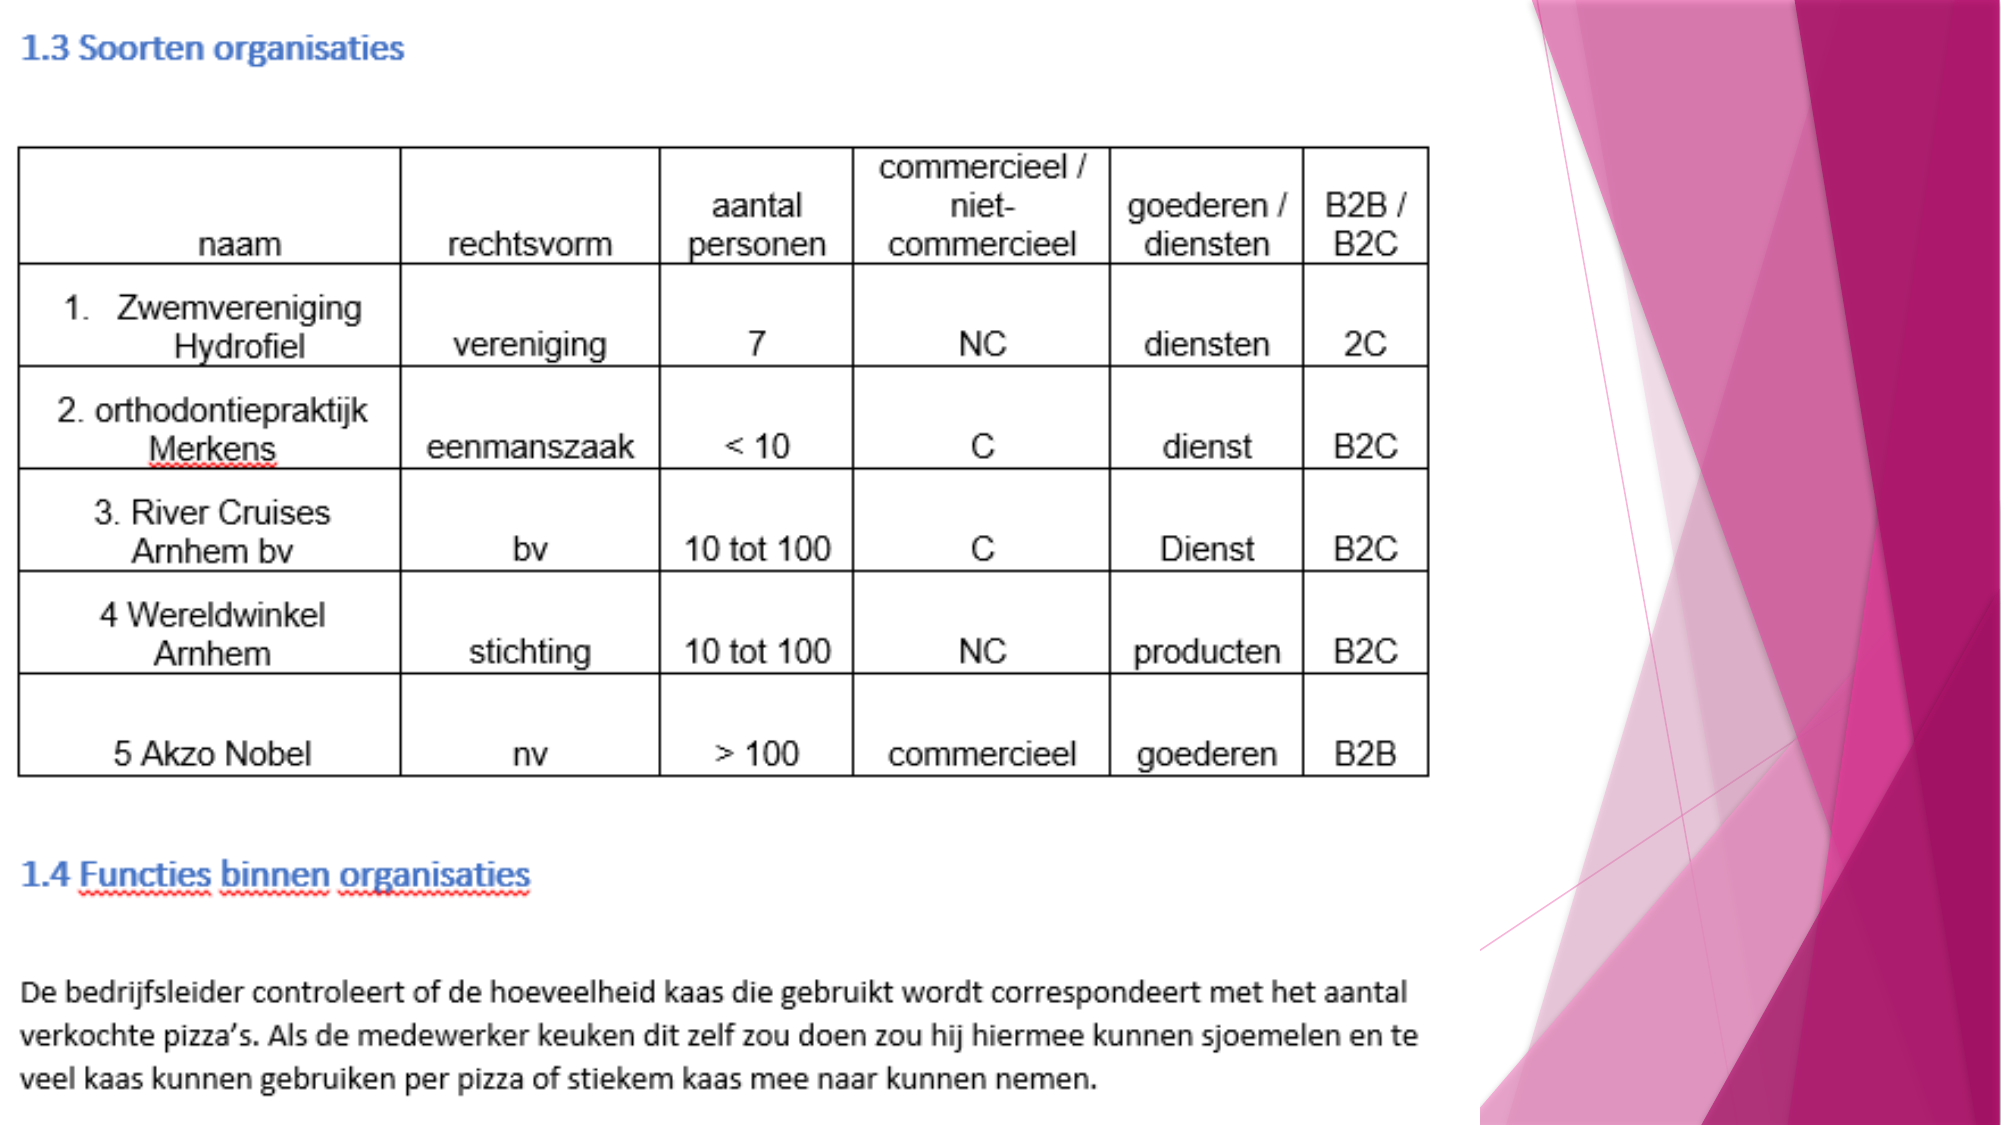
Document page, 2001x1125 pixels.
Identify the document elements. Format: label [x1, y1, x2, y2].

picture [0, 0, 1481, 1125]
